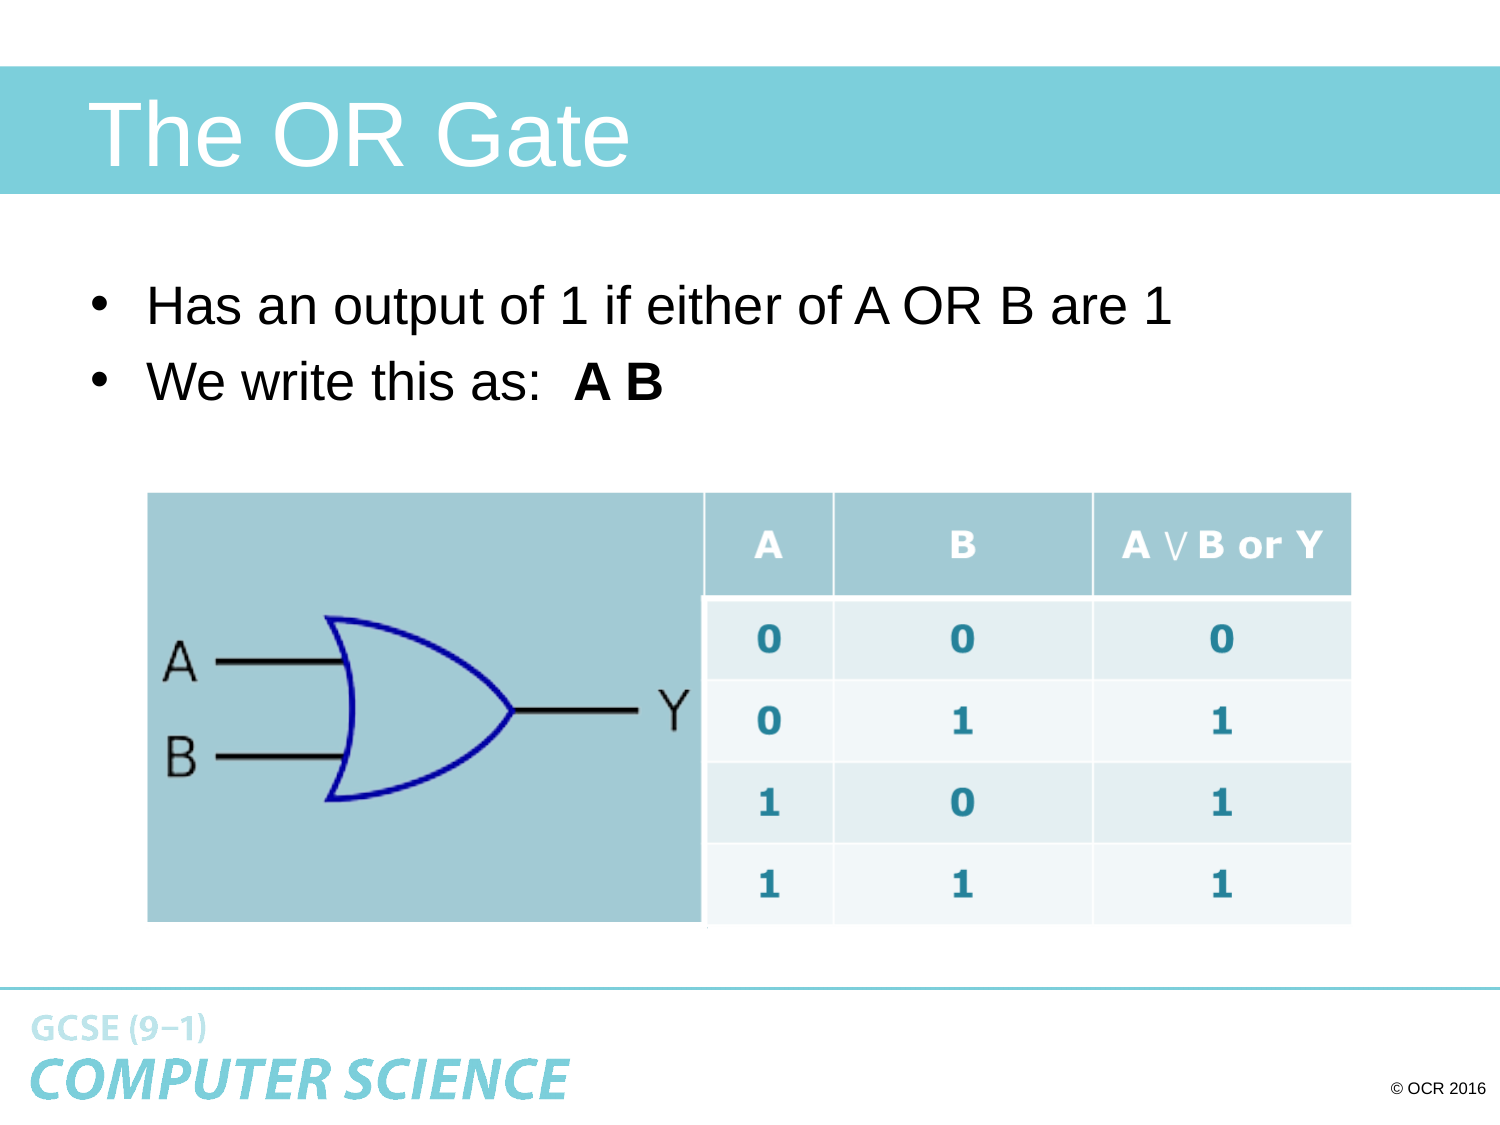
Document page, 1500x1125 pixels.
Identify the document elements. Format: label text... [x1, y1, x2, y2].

picture [0, 987, 1500, 1124]
picture [146, 491, 1354, 929]
title The OR Gate [0, 66, 1500, 194]
